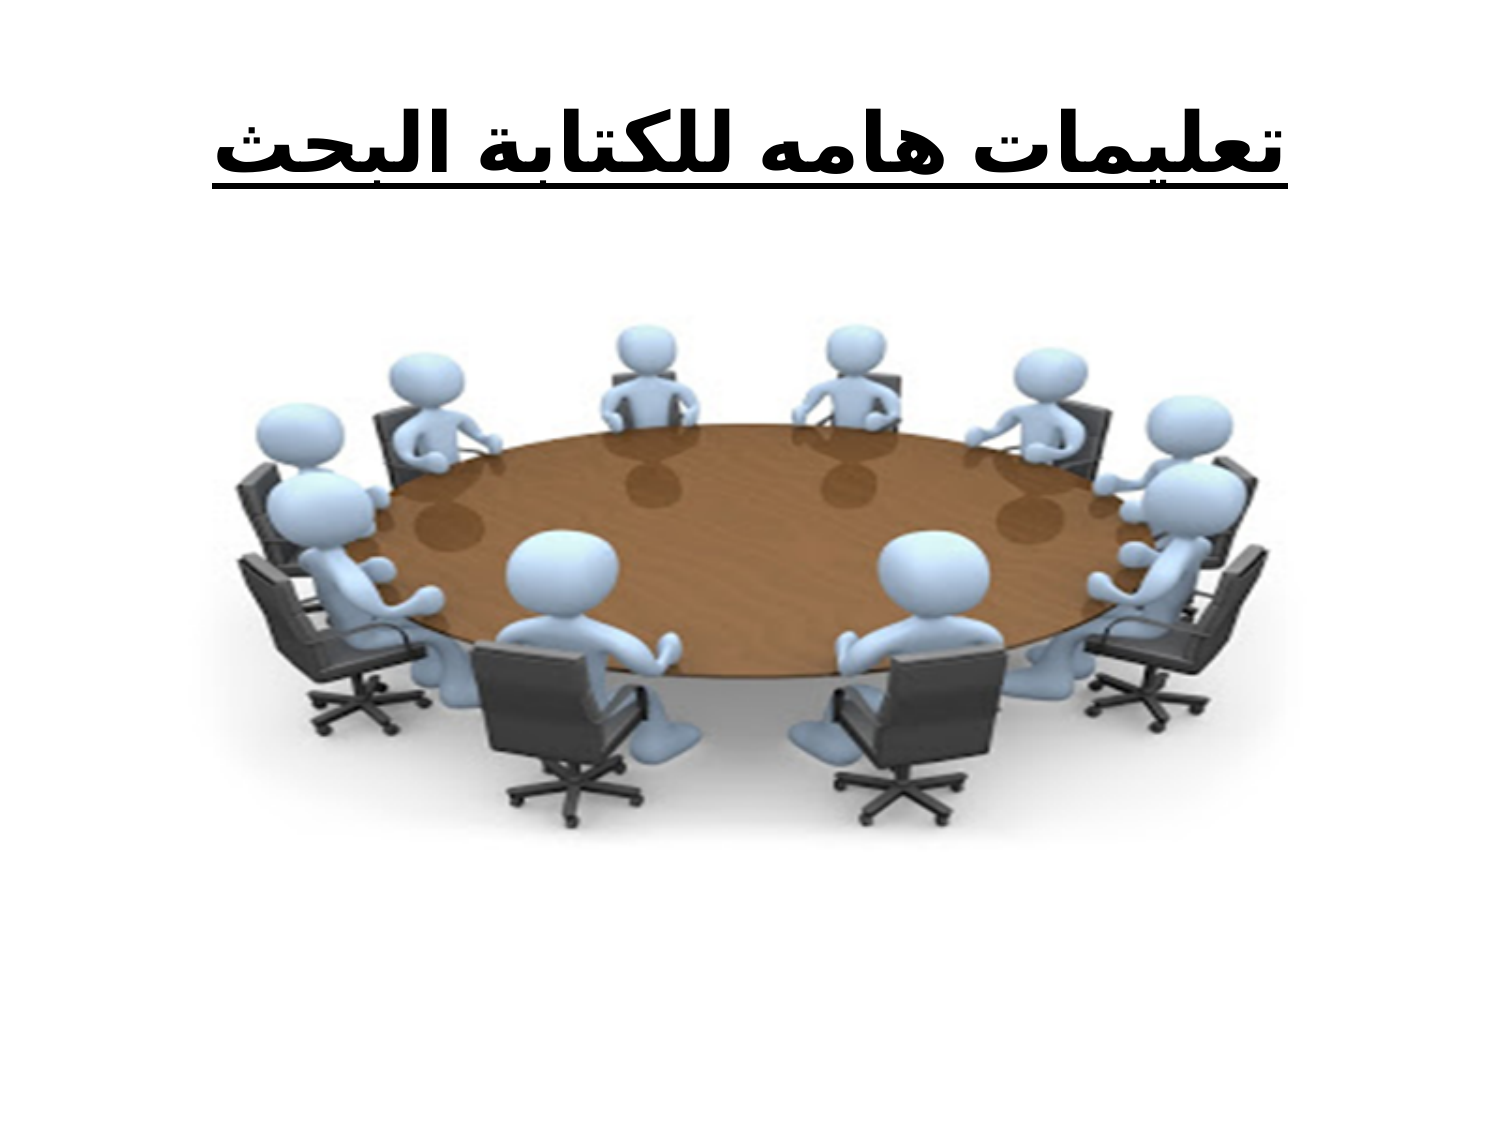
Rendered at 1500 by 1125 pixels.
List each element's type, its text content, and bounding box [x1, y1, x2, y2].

title تعليمات هامه للكتابة البحث [75, 45, 1425, 233]
picture [186, 255, 1315, 870]
